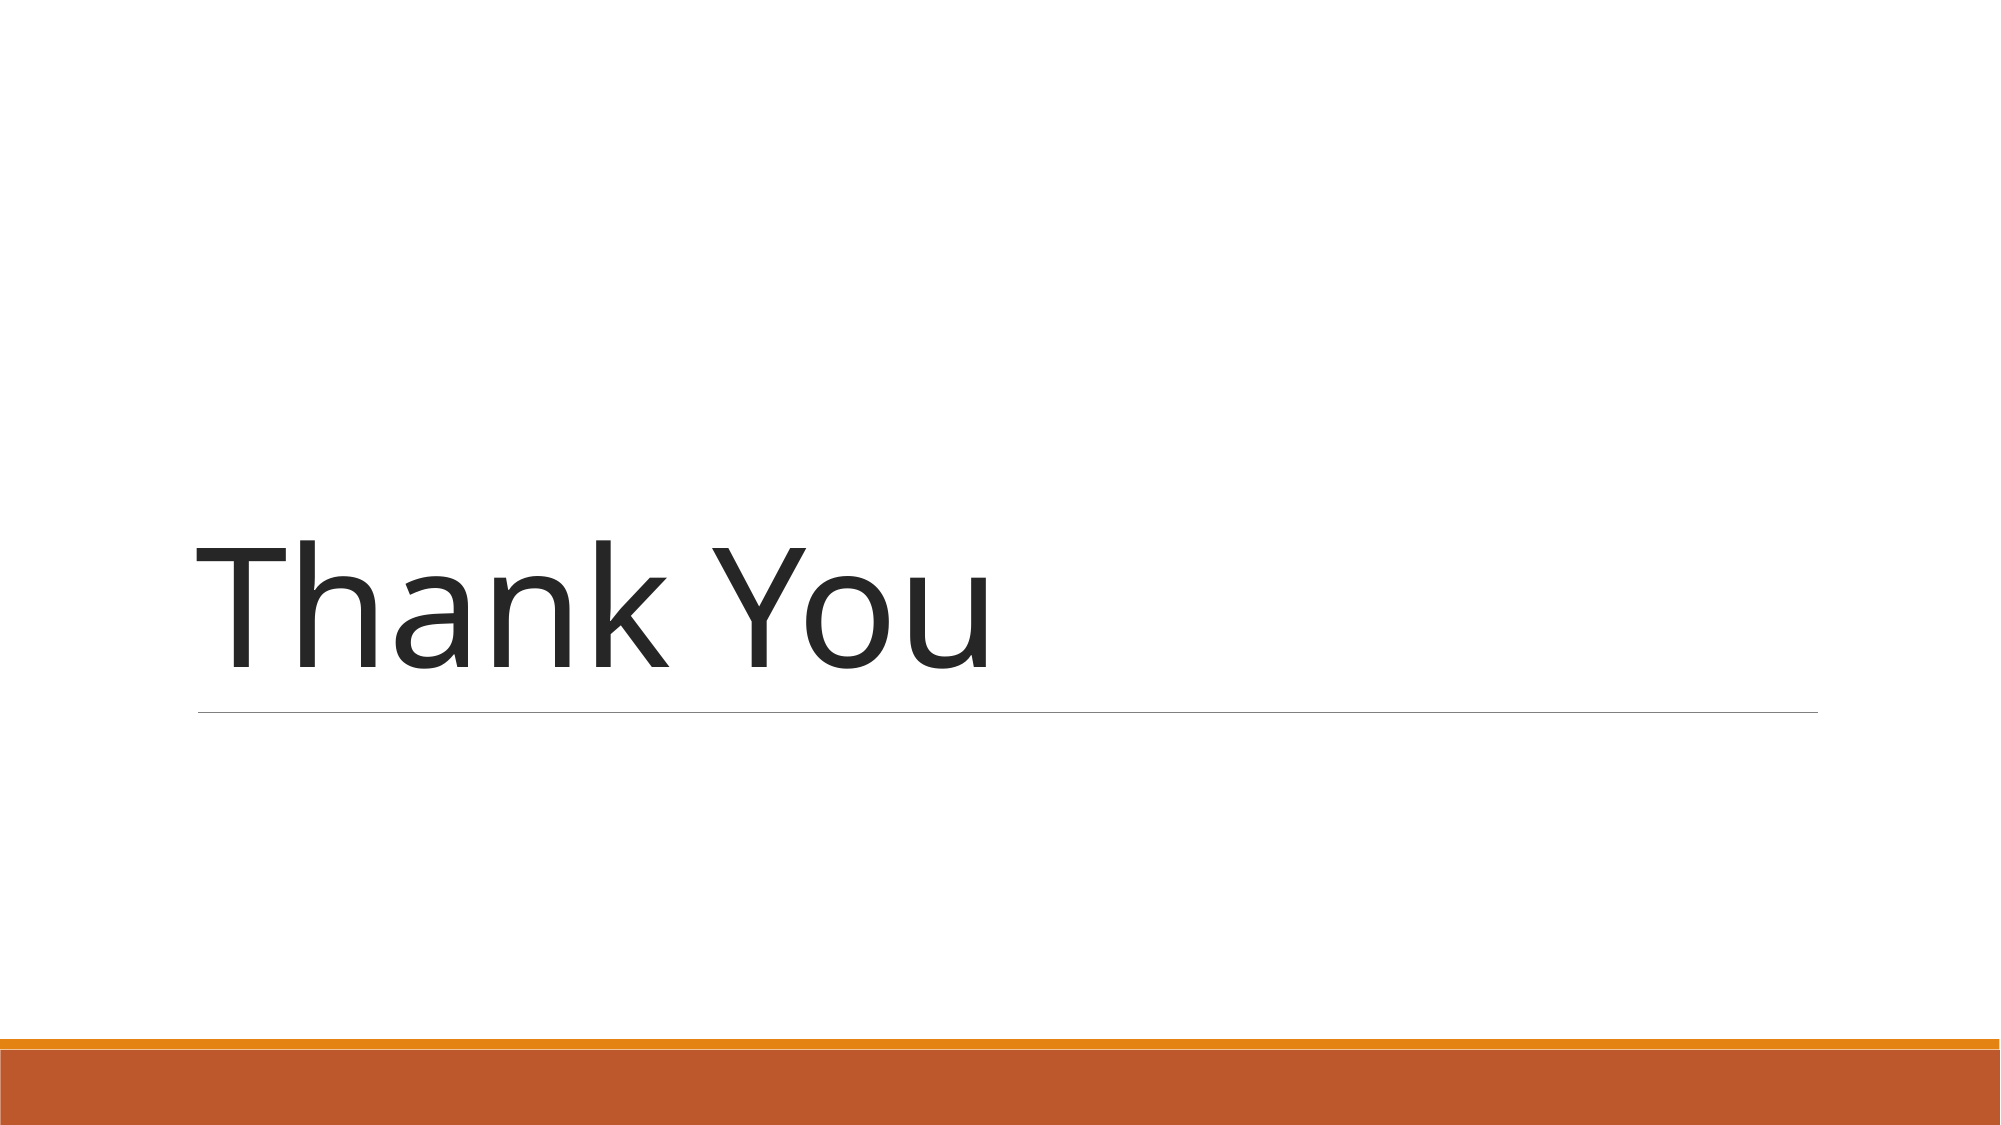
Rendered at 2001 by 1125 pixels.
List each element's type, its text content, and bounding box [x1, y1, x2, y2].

title Thank You [180, 124, 1830, 710]
